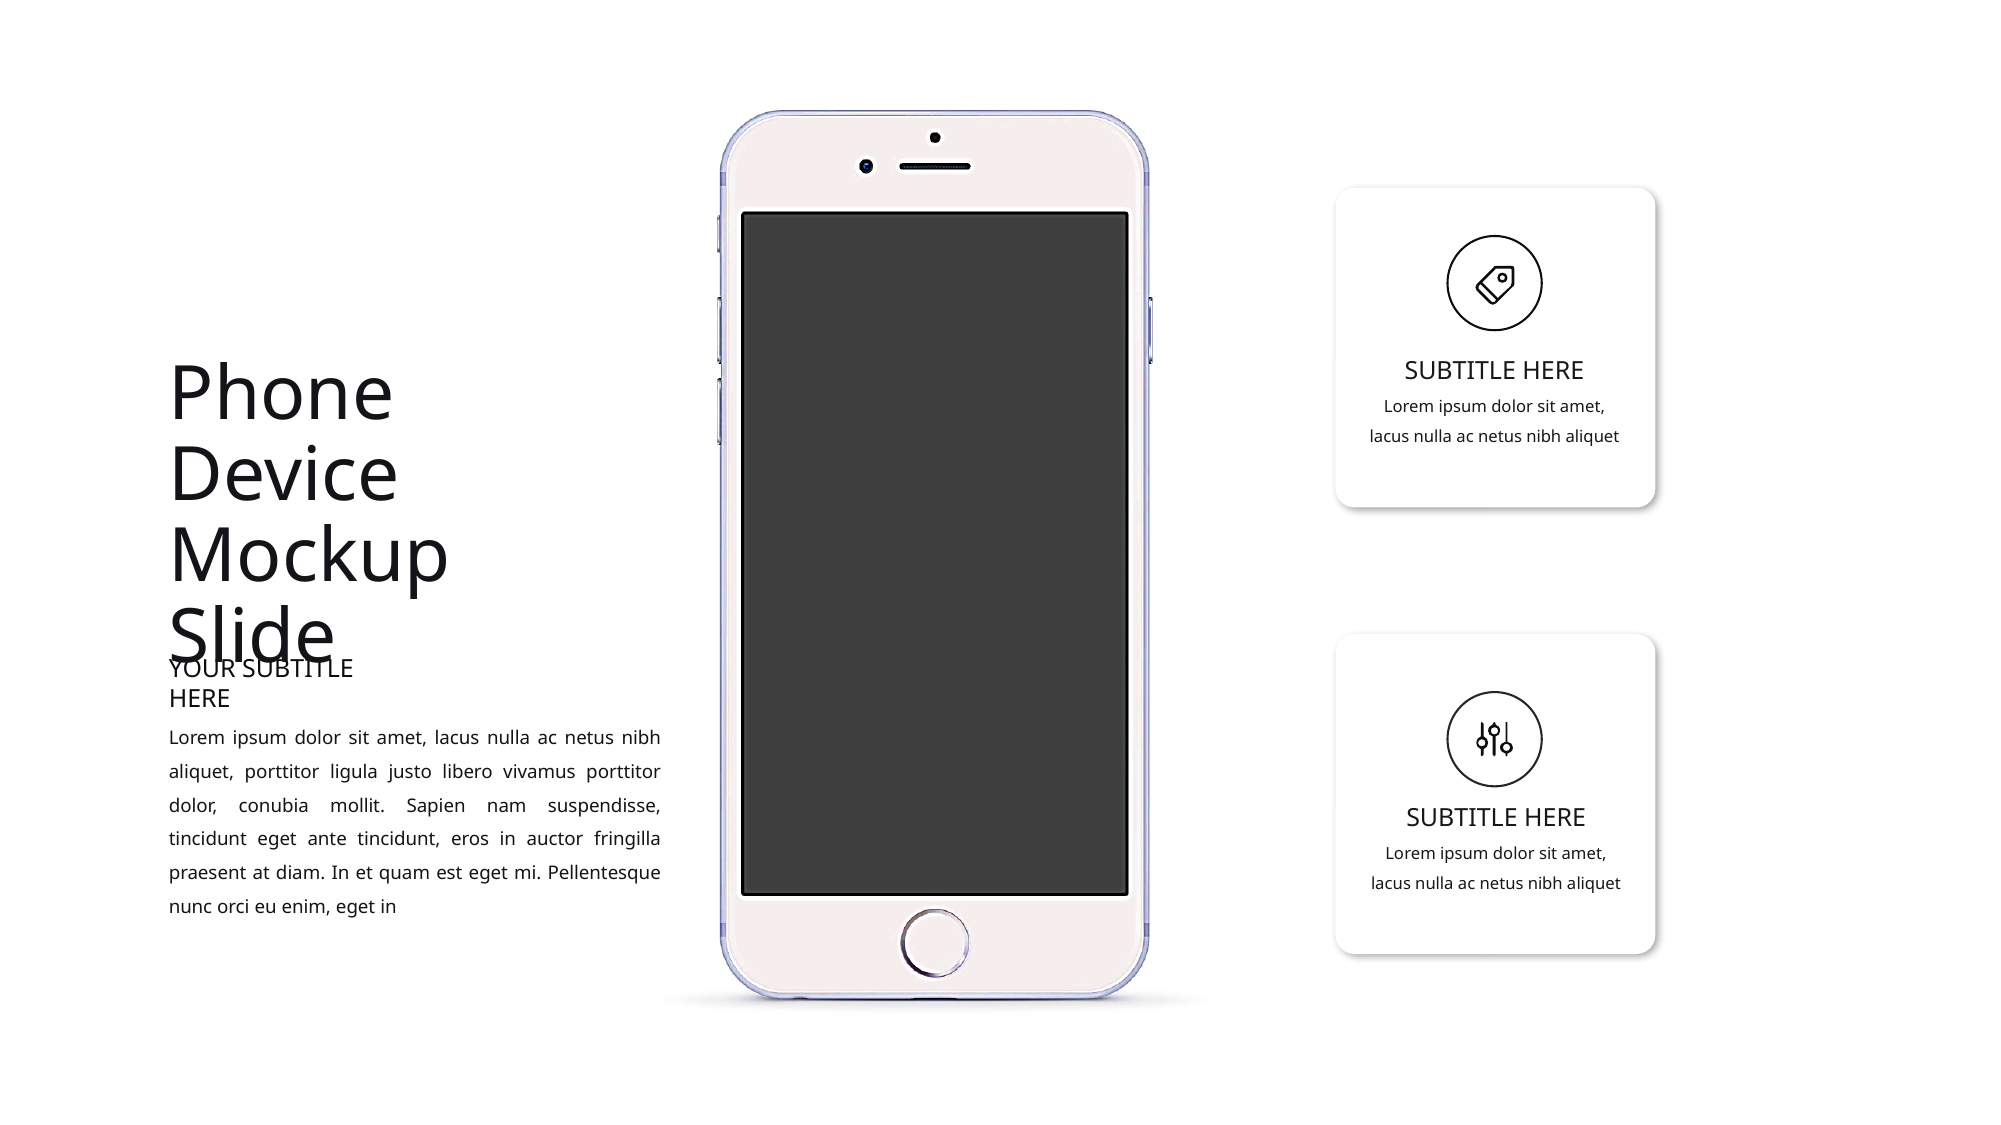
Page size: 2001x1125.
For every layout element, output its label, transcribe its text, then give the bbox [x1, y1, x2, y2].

text_box [1334, 633, 1657, 956]
text_box Lorem ipsum dolor sit amet, lacus nulla ac netus nibh aliquet, porttitor ligula justo libero vivamus porttitor dolor, conubia mollit. Sapien nam suspendisse, tincidunt eget ante tincidunt, eros in auctor fringilla praesent at diam. In et quam est eget mi. Pellentesque nunc orci eu enim, eget in [153, 707, 675, 925]
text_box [1351, 793, 1641, 902]
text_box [1350, 347, 1640, 455]
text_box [1447, 235, 1542, 331]
picture [617, 53, 1258, 1057]
text_box YOUR SUBTITLE HERE [153, 645, 405, 721]
text_box [1334, 186, 1657, 509]
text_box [1447, 692, 1542, 787]
text_box Phone Device Mockup Slide [153, 347, 619, 587]
